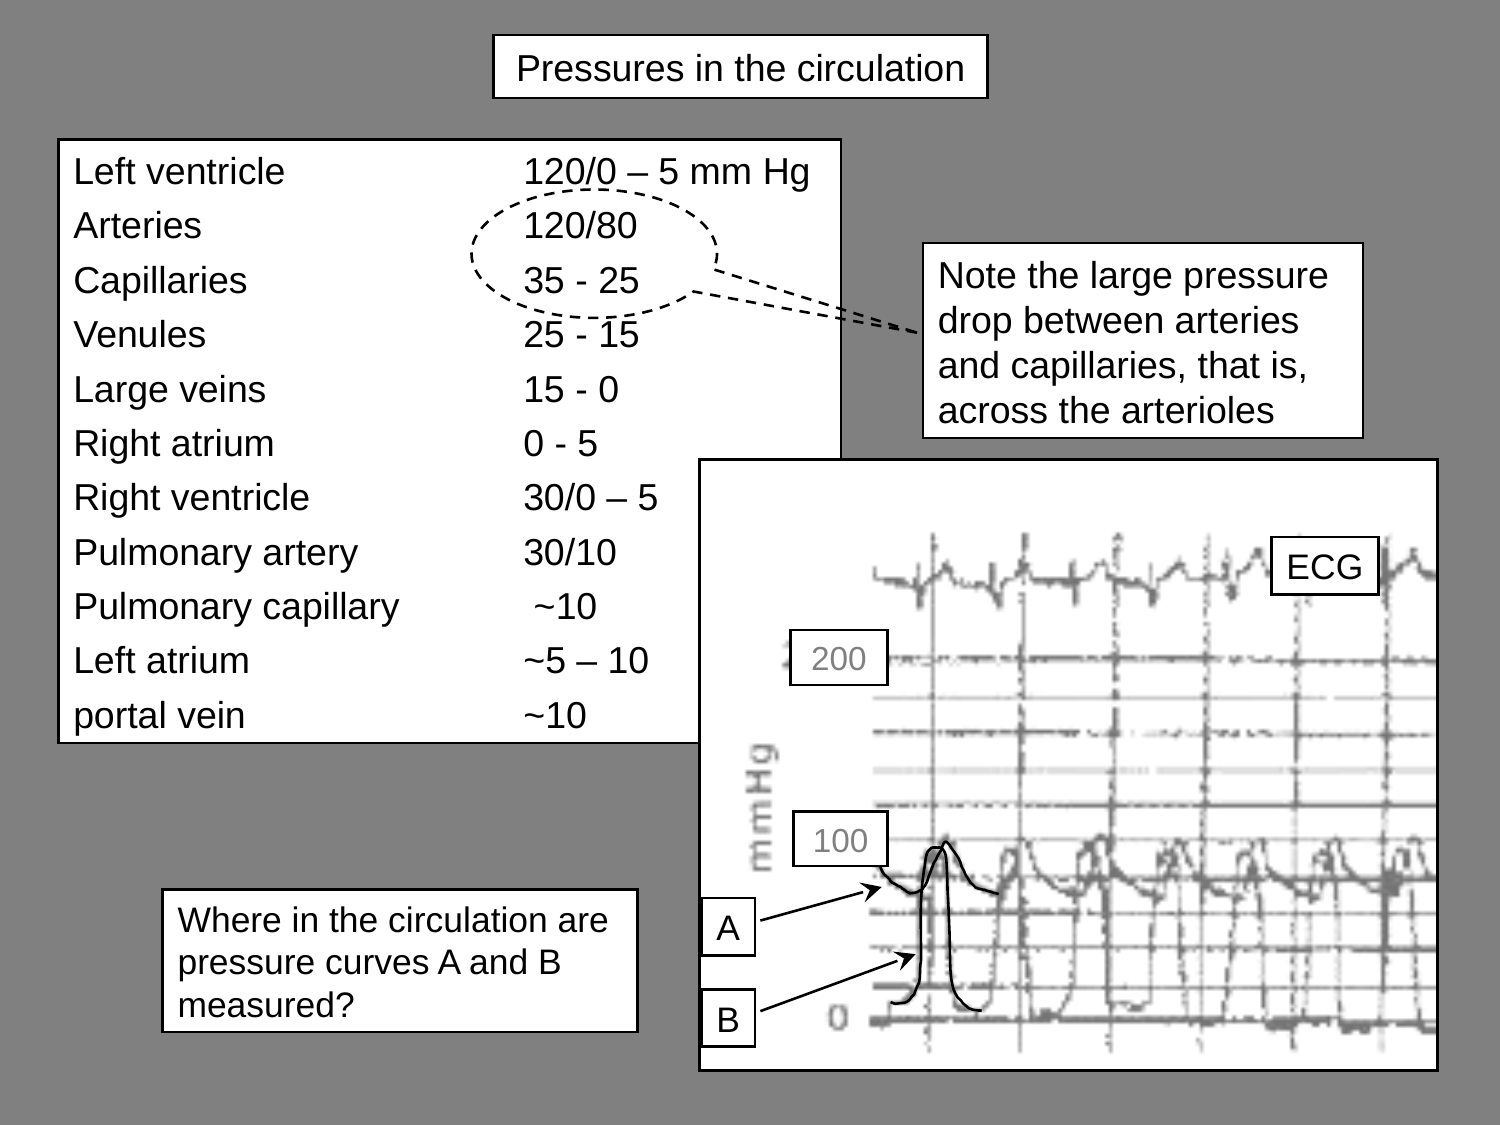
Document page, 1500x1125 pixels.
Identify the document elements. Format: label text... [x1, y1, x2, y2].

text_box Left ventricle 120/0 – 5 mm Hg Arteries 120/80 Capillaries 35 - 25 Venules 25 - 15 Large veins 15 - 0 Right atrium 0 - 5 Right ventricle 30/0 – 5 Pulmonary artery 30/10 Pulmonary capillary ~10 Left atrium ~5 – 10 portal vein ~10 [58, 139, 842, 744]
text_box [471, 189, 918, 333]
text_box Where in the circulation are pressure curves A and B measured? [162, 889, 638, 1032]
text_box Note the large pressure drop between arteries and capillaries, that is, across the arterioles [923, 243, 1363, 438]
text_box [699, 460, 1437, 1070]
title Pressures in the circulation [492, 34, 989, 99]
